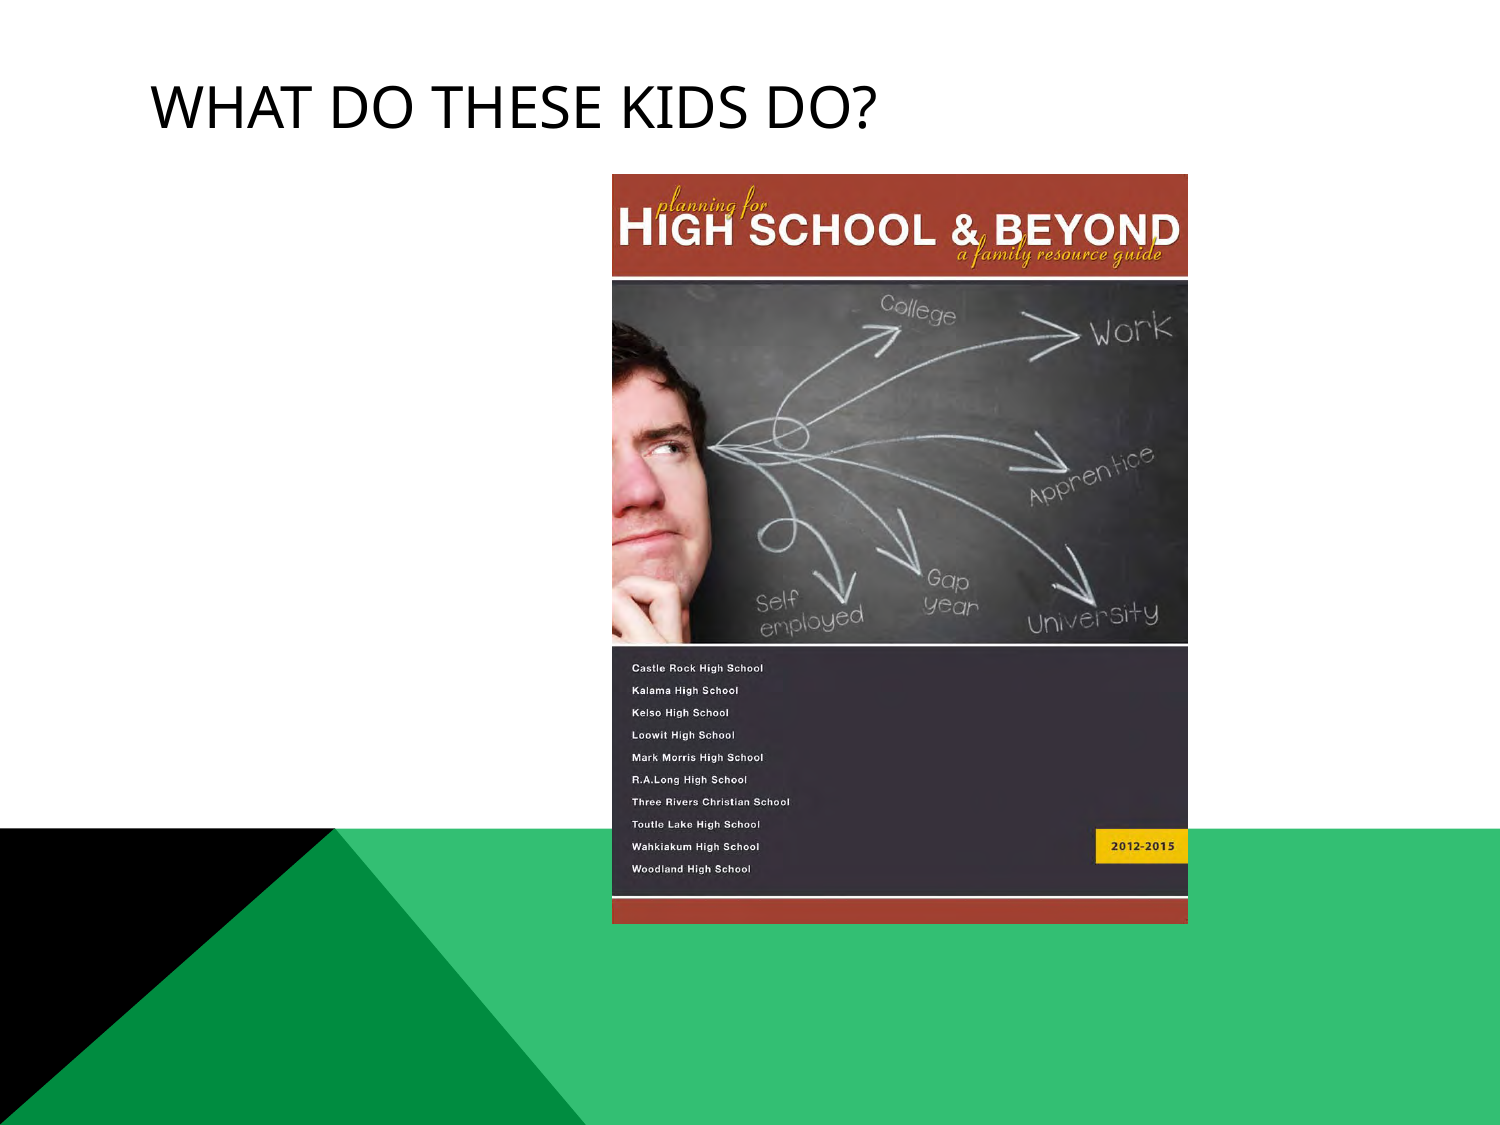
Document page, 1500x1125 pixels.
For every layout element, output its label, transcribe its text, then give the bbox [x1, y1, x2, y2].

title What do these kids do? [135, 60, 1369, 150]
picture [612, 174, 1188, 924]
